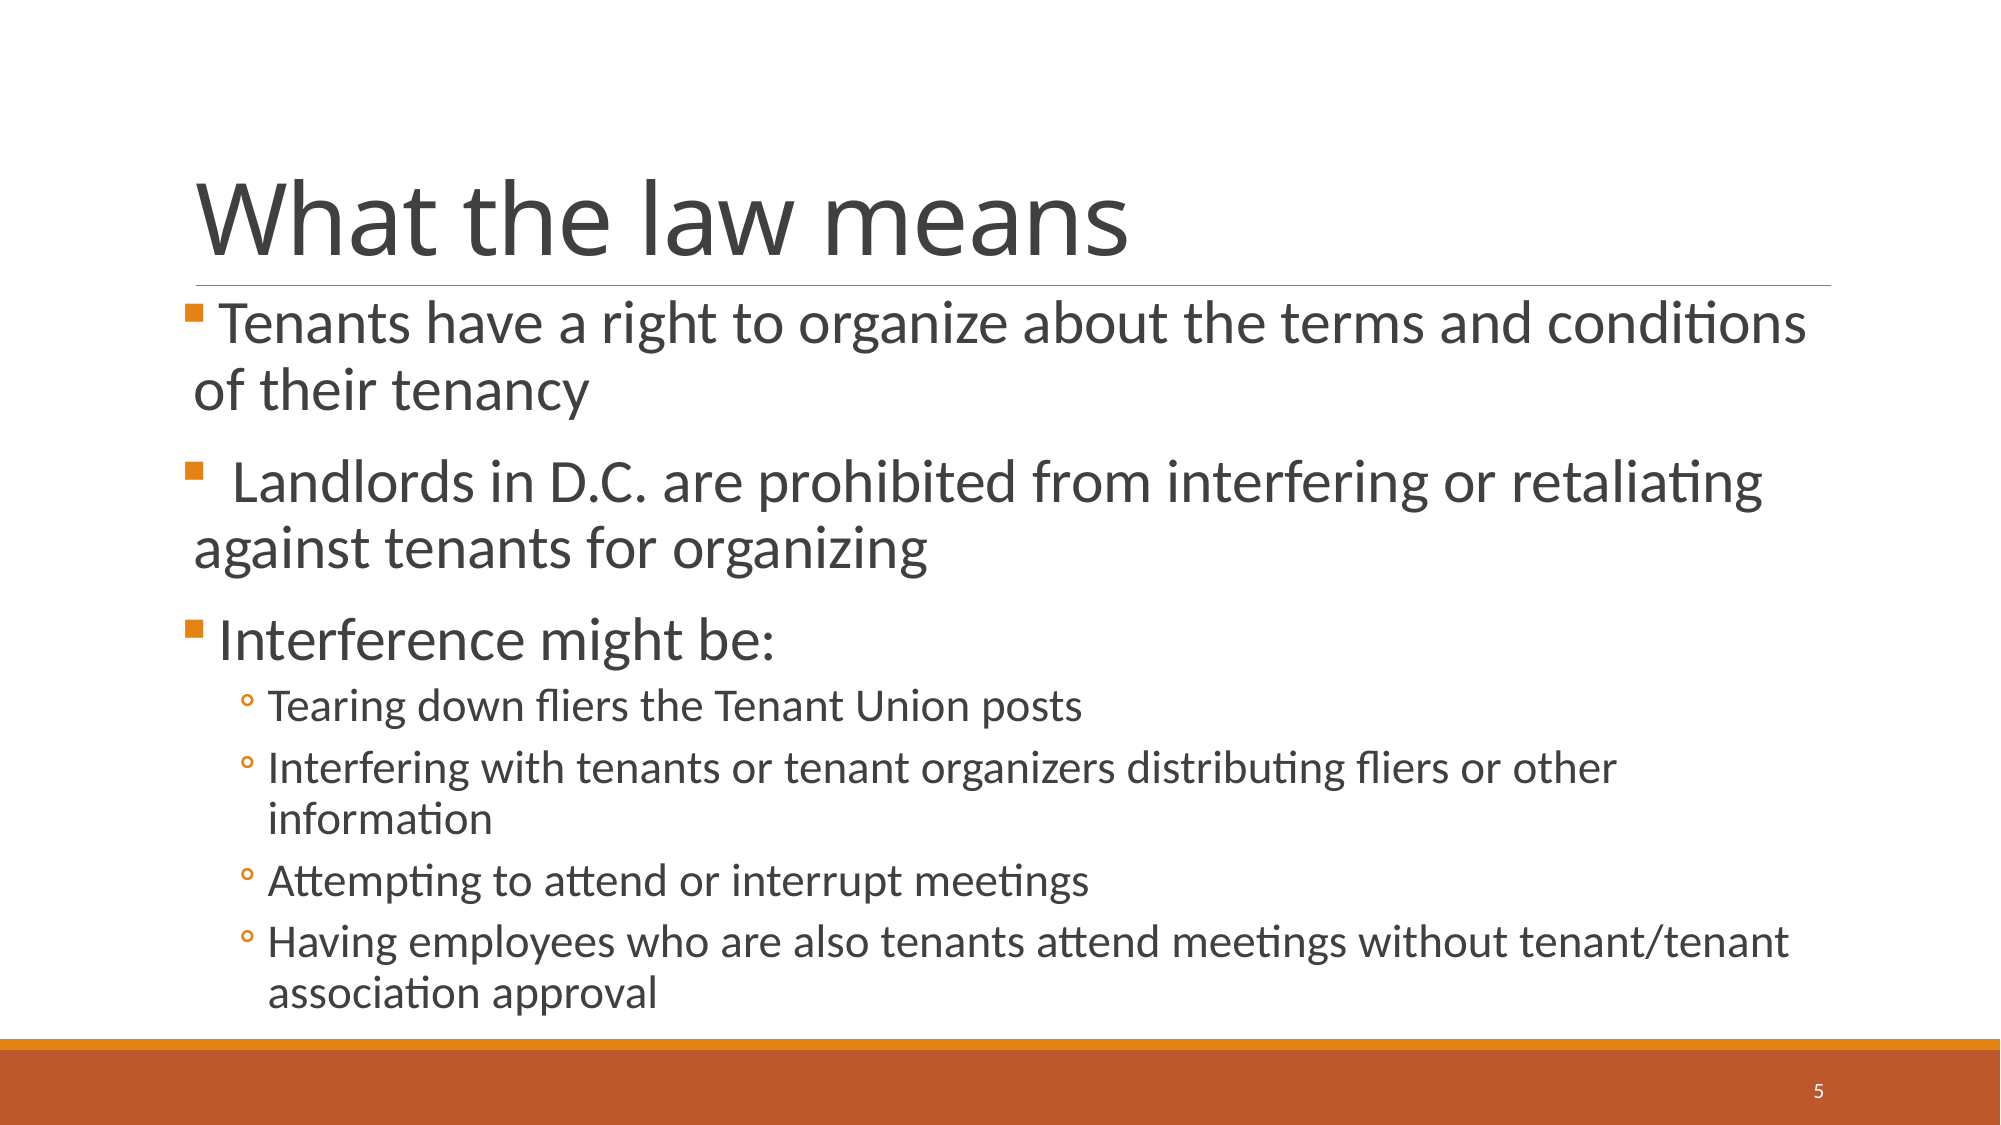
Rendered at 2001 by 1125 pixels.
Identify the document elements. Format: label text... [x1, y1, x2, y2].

slide_number 5 [1624, 1059, 1840, 1120]
list Tenants have a right to organize about the terms and conditions of their tenancy Landlords in D.C. are prohibited from interfering or retaliating against tenants for organizing Interference might be: Tearing down fliers the Tenant Union posts Interfering with tenants or tenant organizers distributing fliers or other information Attempting to attend or interrupt meetings Having employees who are also tenants attend meetings without tenant/tenant association approval [180, 283, 1830, 1033]
title What the law means [180, 47, 1841, 284]
